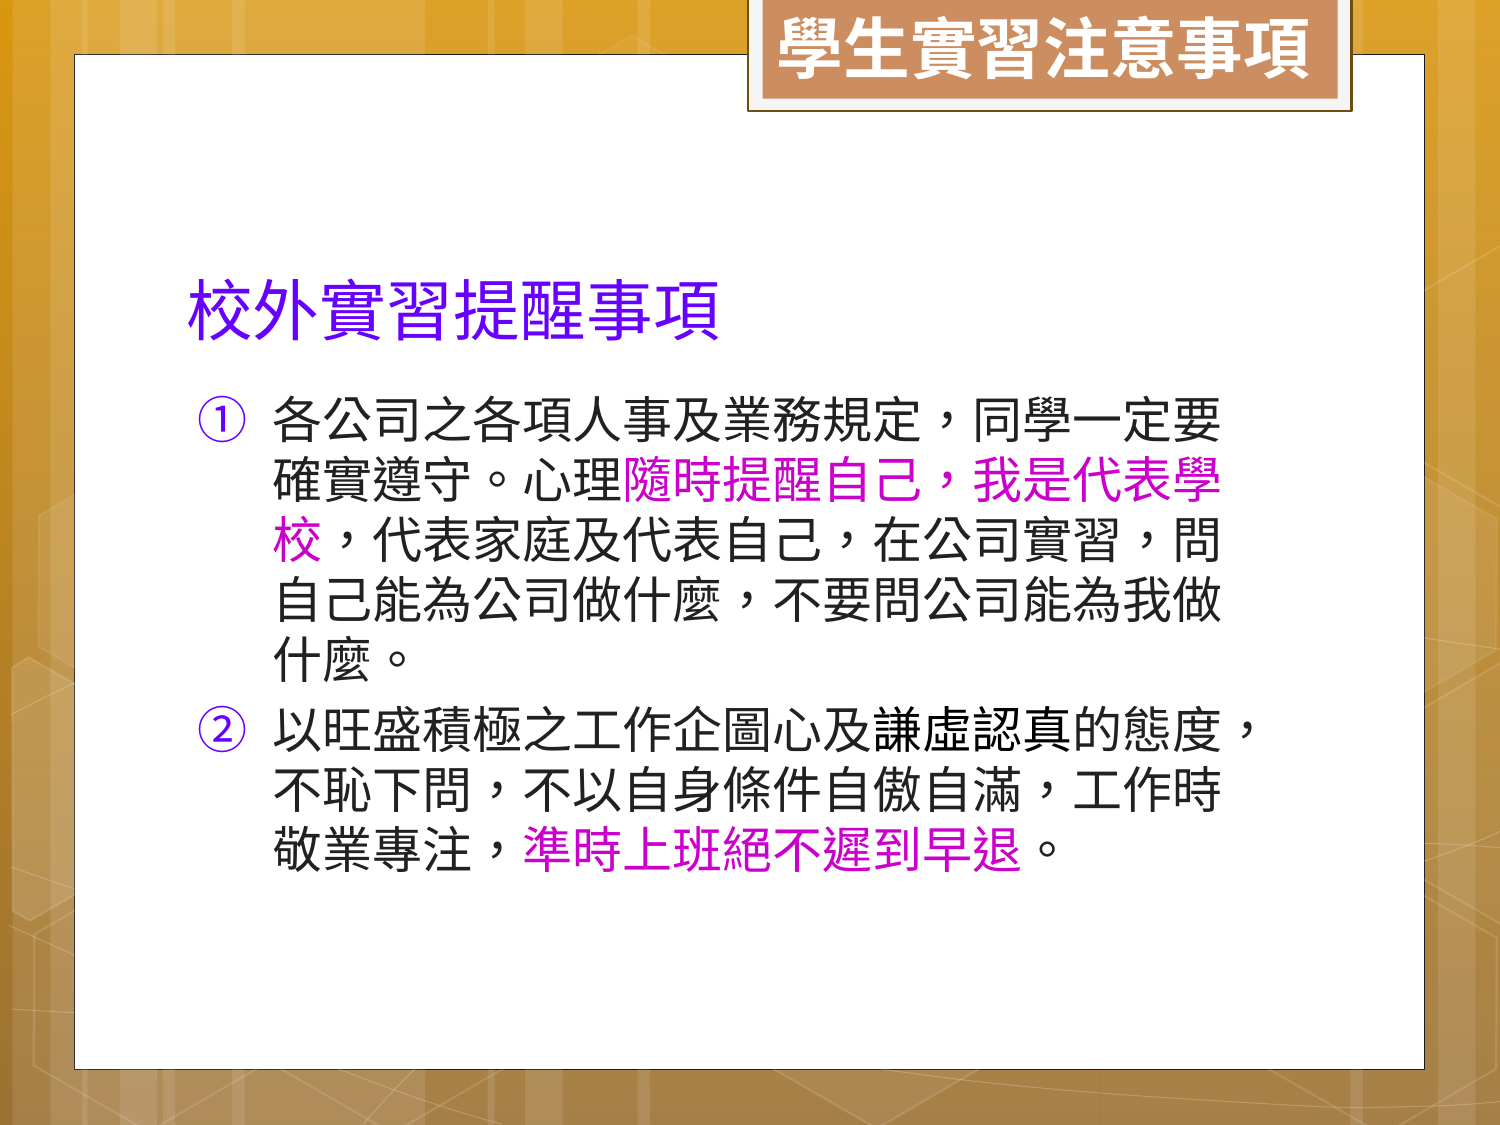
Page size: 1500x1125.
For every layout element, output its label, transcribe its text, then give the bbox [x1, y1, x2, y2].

title 校外實習提醒事項 [171, 168, 1324, 357]
list 各公司之各項人事及業務規定，同學一定要確實遵守。心理隨時提醒自己，我是代表學校，代表家庭及代表自己，在公司實習，問自己能為公司做什麼，不要問公司能為我做什麼。 以旺盛積極之工作企圖心及謙虛認真的態度，不恥下問，不以自身條件自傲自滿，工作時敬業專注，準時上班絕不遲到早退。 [171, 381, 1283, 957]
